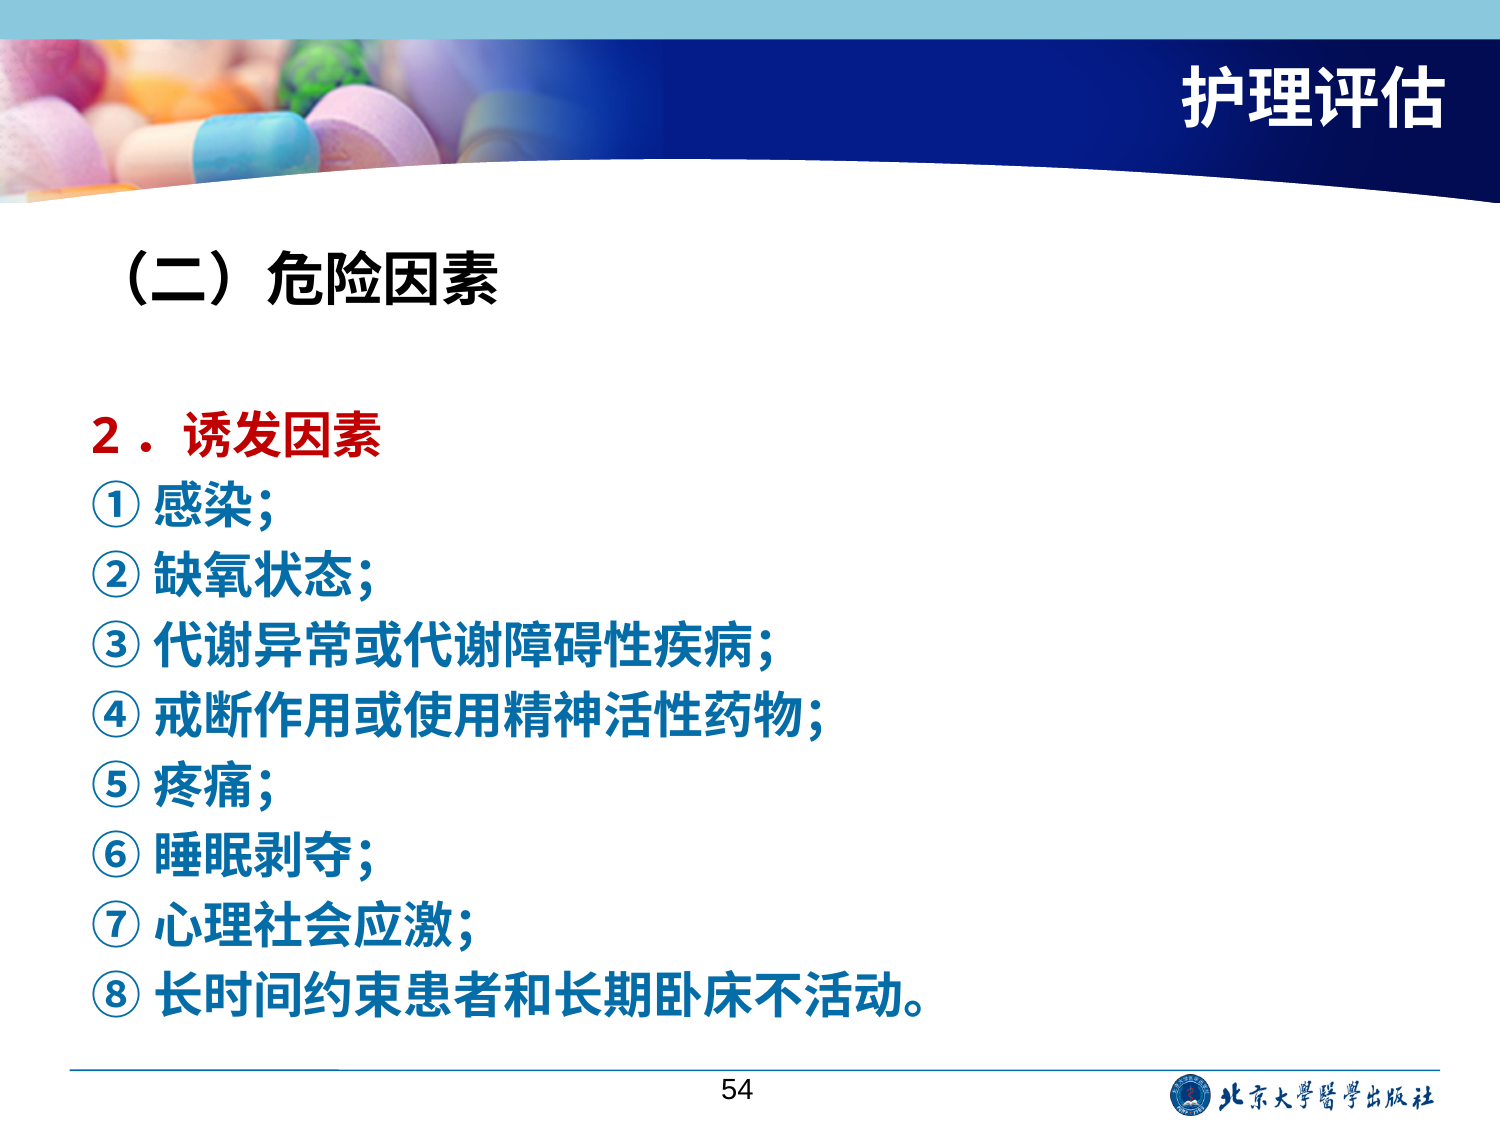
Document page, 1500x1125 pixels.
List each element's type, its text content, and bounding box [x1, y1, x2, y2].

picture [1413, 1074, 1436, 1118]
list （二）危险因素 2．诱发因素 ①感染； ②缺氧状态； ③代谢异常或代谢障碍性疾病； ④戒断作用或使用精神活性药物； ⑤疼痛； ⑥睡眠剥夺； ⑦心理社会应激； ⑧长时间约束患者和长期卧床不活动。 [76, 234, 1413, 1125]
picture [0, 40, 1500, 203]
text_box 54 [562, 1062, 913, 1113]
title 护理评估 [137, 49, 1463, 143]
